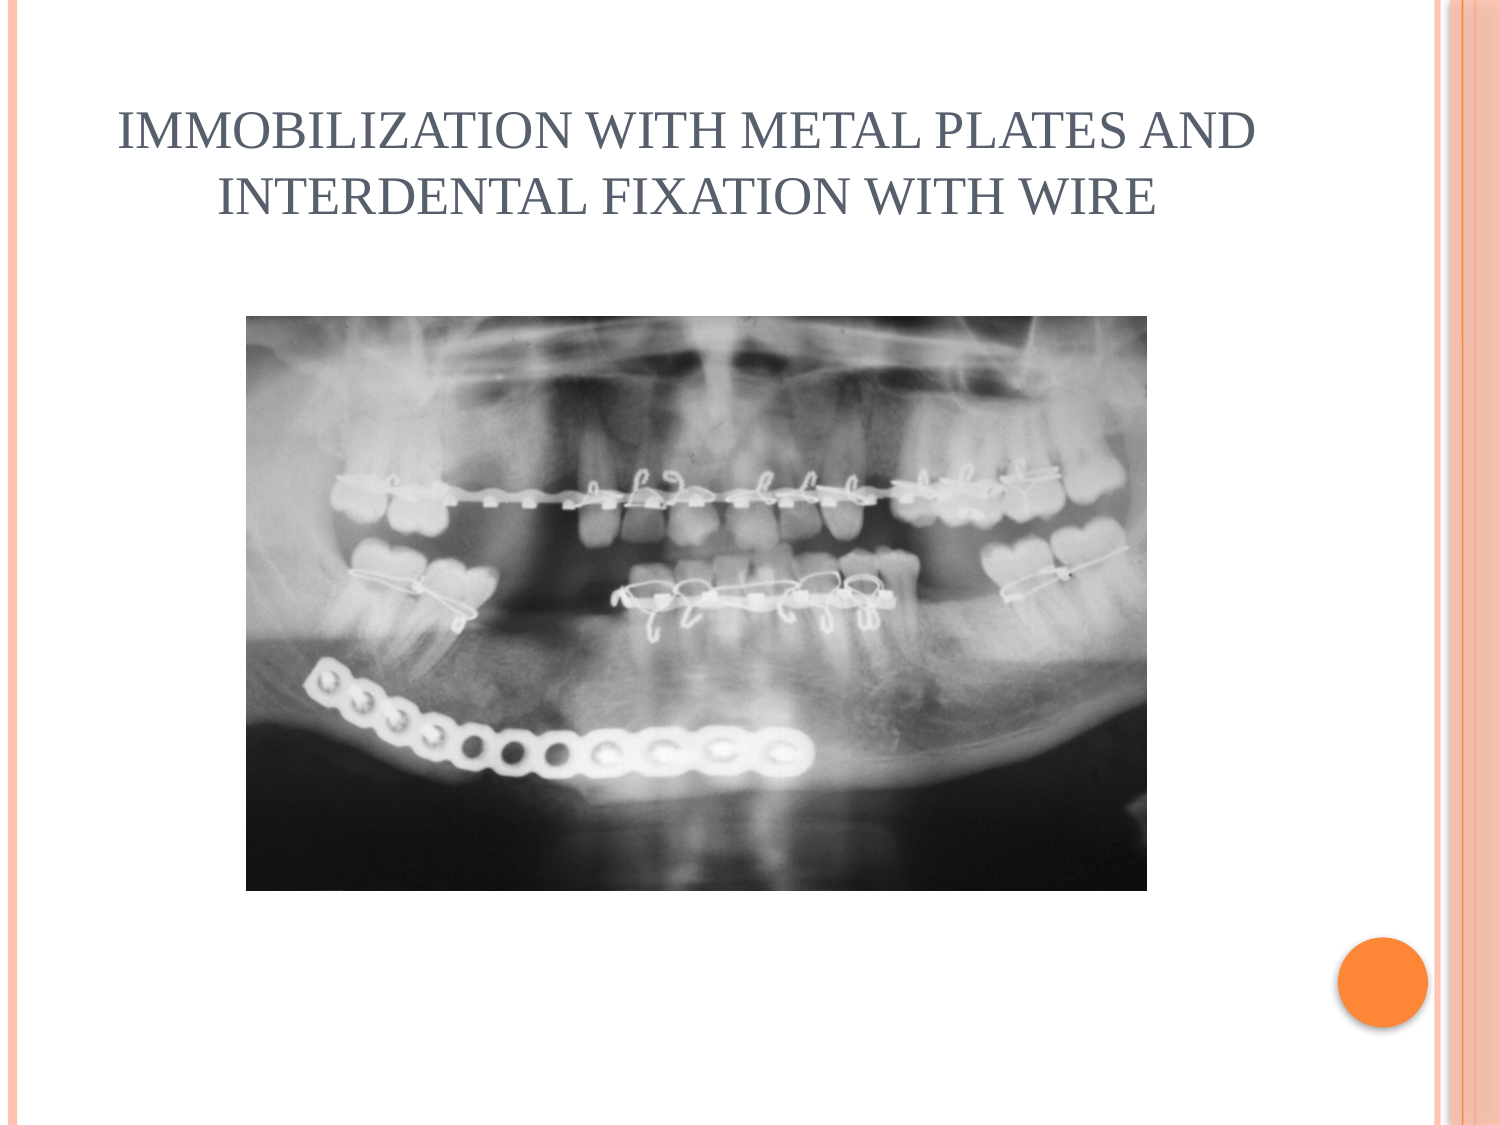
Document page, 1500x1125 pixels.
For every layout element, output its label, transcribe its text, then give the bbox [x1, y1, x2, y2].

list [245, 315, 1147, 891]
title Immobilization with metal plates and interdental fixation with wire [75, 45, 1300, 233]
